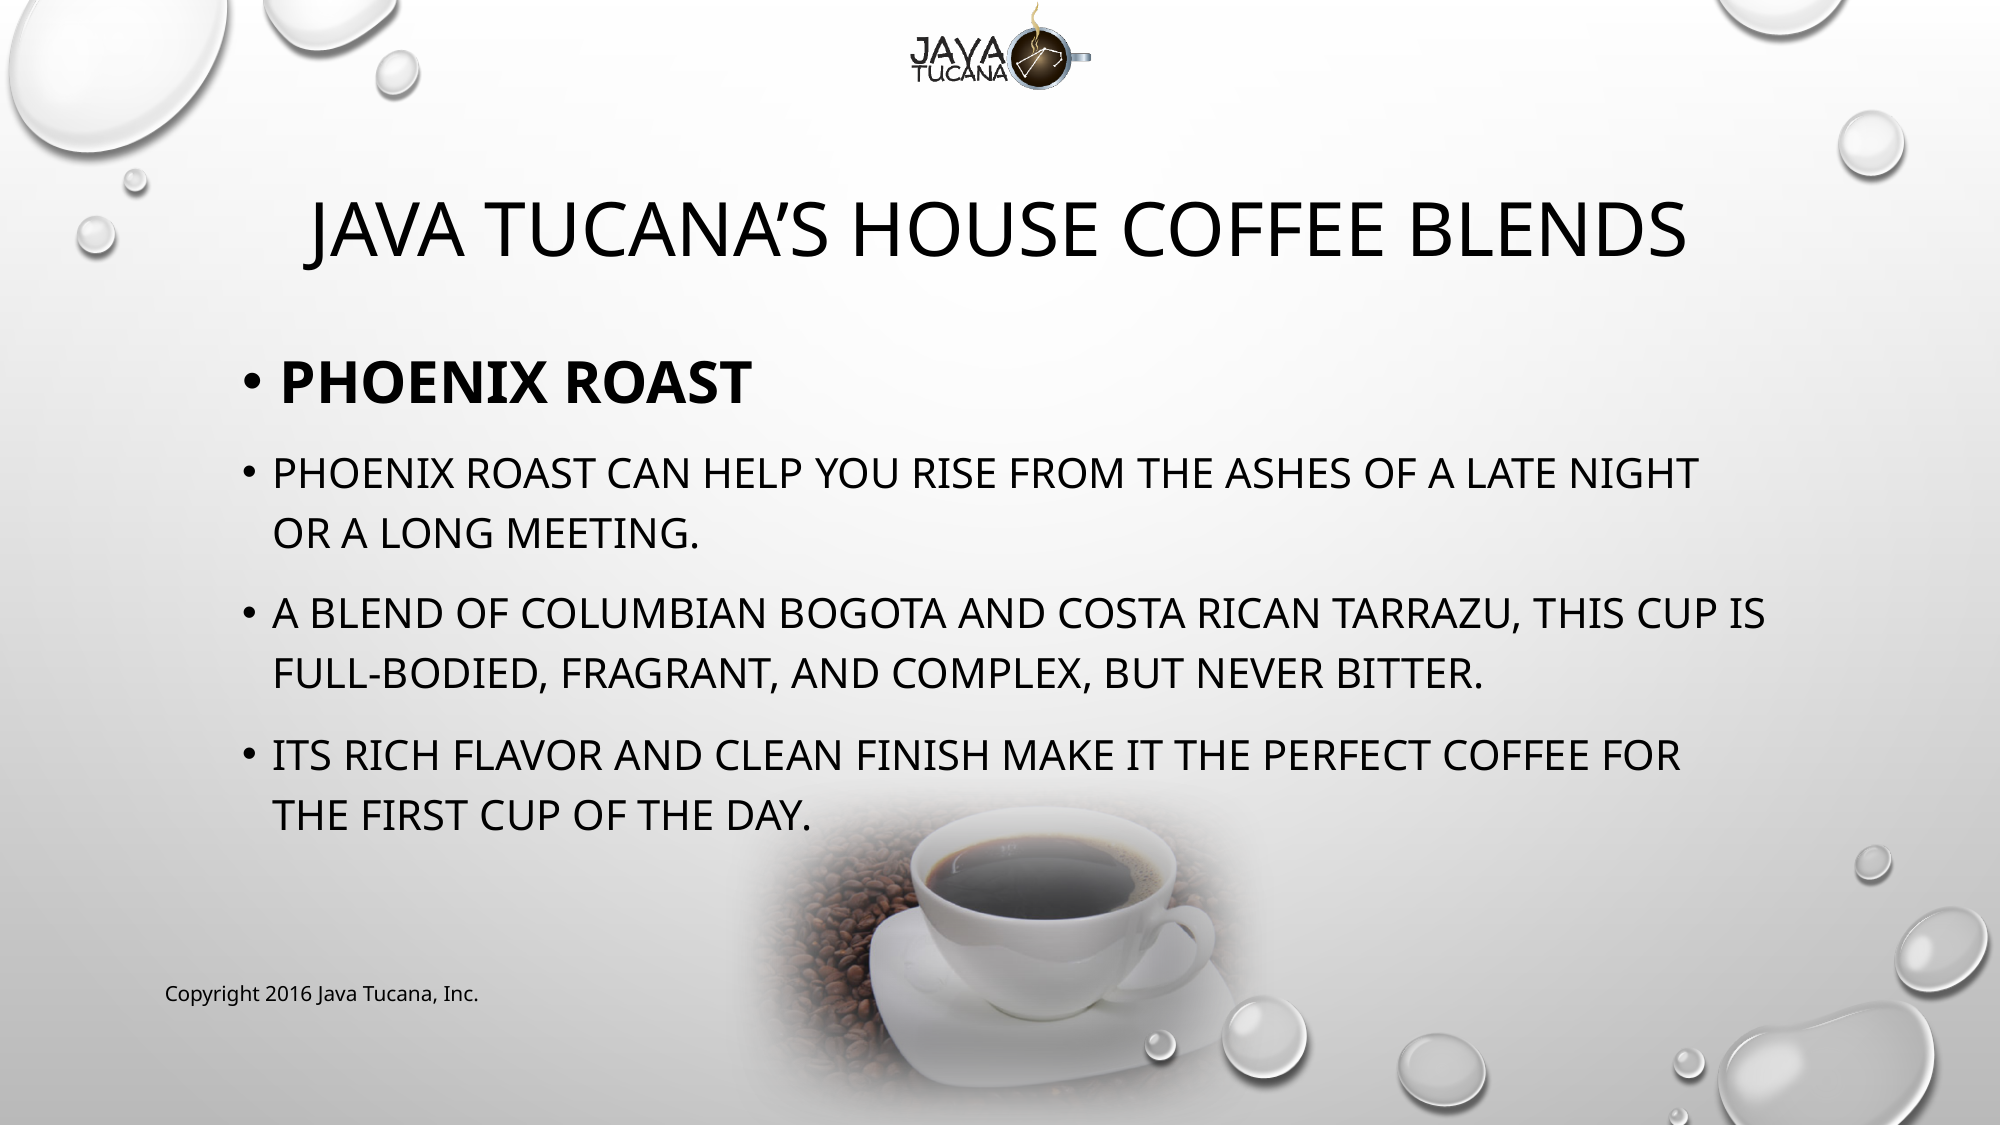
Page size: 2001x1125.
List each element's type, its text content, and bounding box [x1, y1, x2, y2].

list Phoenix Roast Phoenix Roast can help you rise from the ashes of a late night or a long meeting. A blend of Columbian Bogota and Costa Rican Tarrazu, this cup is full-bodied, fragrant, and complex, but never bitter. Its rich flavor and clean finish make it the perfect coffee for the first cup of the day. [227, 324, 1783, 985]
footer Copyright 2016 Java Tucana, Inc. [149, 965, 1245, 1025]
title Java Tucana’s house coffee blends [149, 101, 1851, 364]
picture [0, 0, 2000, 1125]
